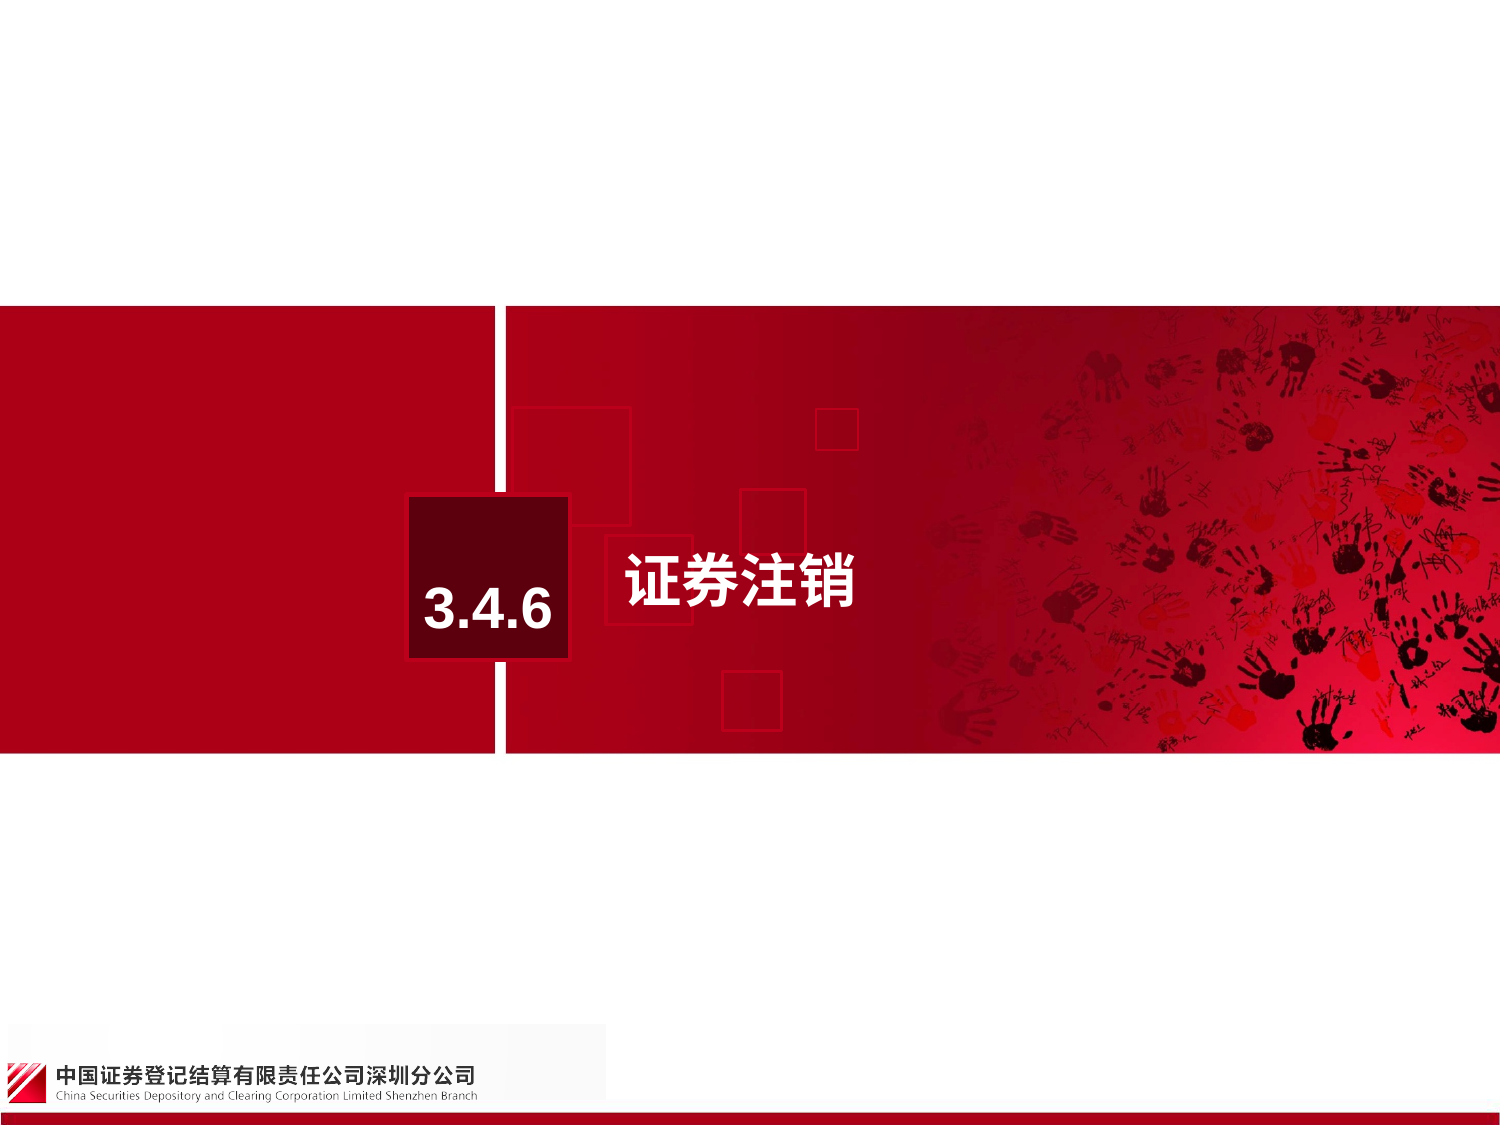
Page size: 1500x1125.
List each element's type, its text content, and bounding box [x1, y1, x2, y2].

list 3.4.6 [404, 492, 572, 662]
title 证券注销 [608, 520, 1459, 639]
picture [0, 0, 1500, 1125]
